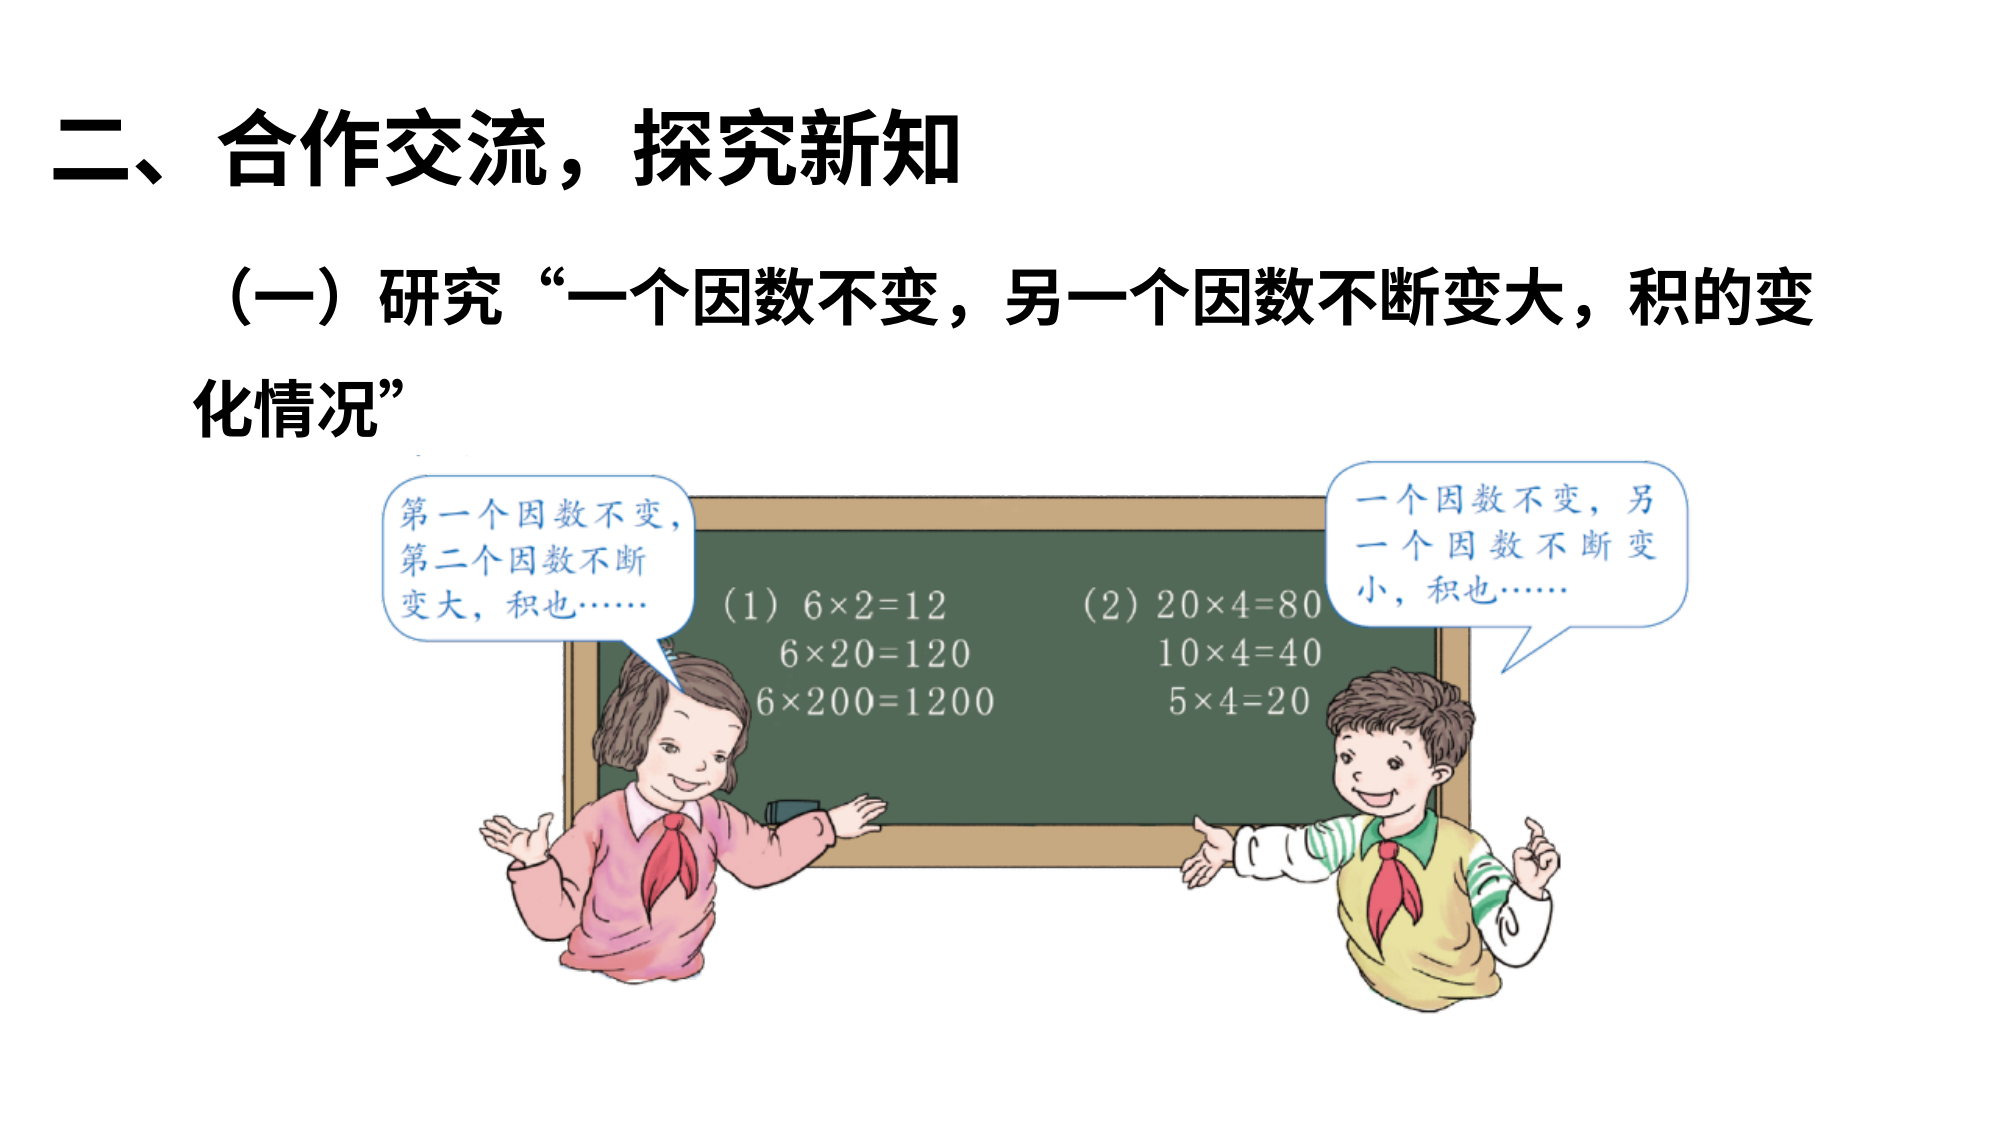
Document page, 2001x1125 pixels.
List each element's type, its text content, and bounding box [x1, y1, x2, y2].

text_box （一）研究“一个因数不变，另一个因数不断变大，积的变化情况” [176, 213, 1875, 453]
picture [371, 455, 1734, 1017]
title 二、合作交流，探究新知 [34, 75, 1105, 216]
